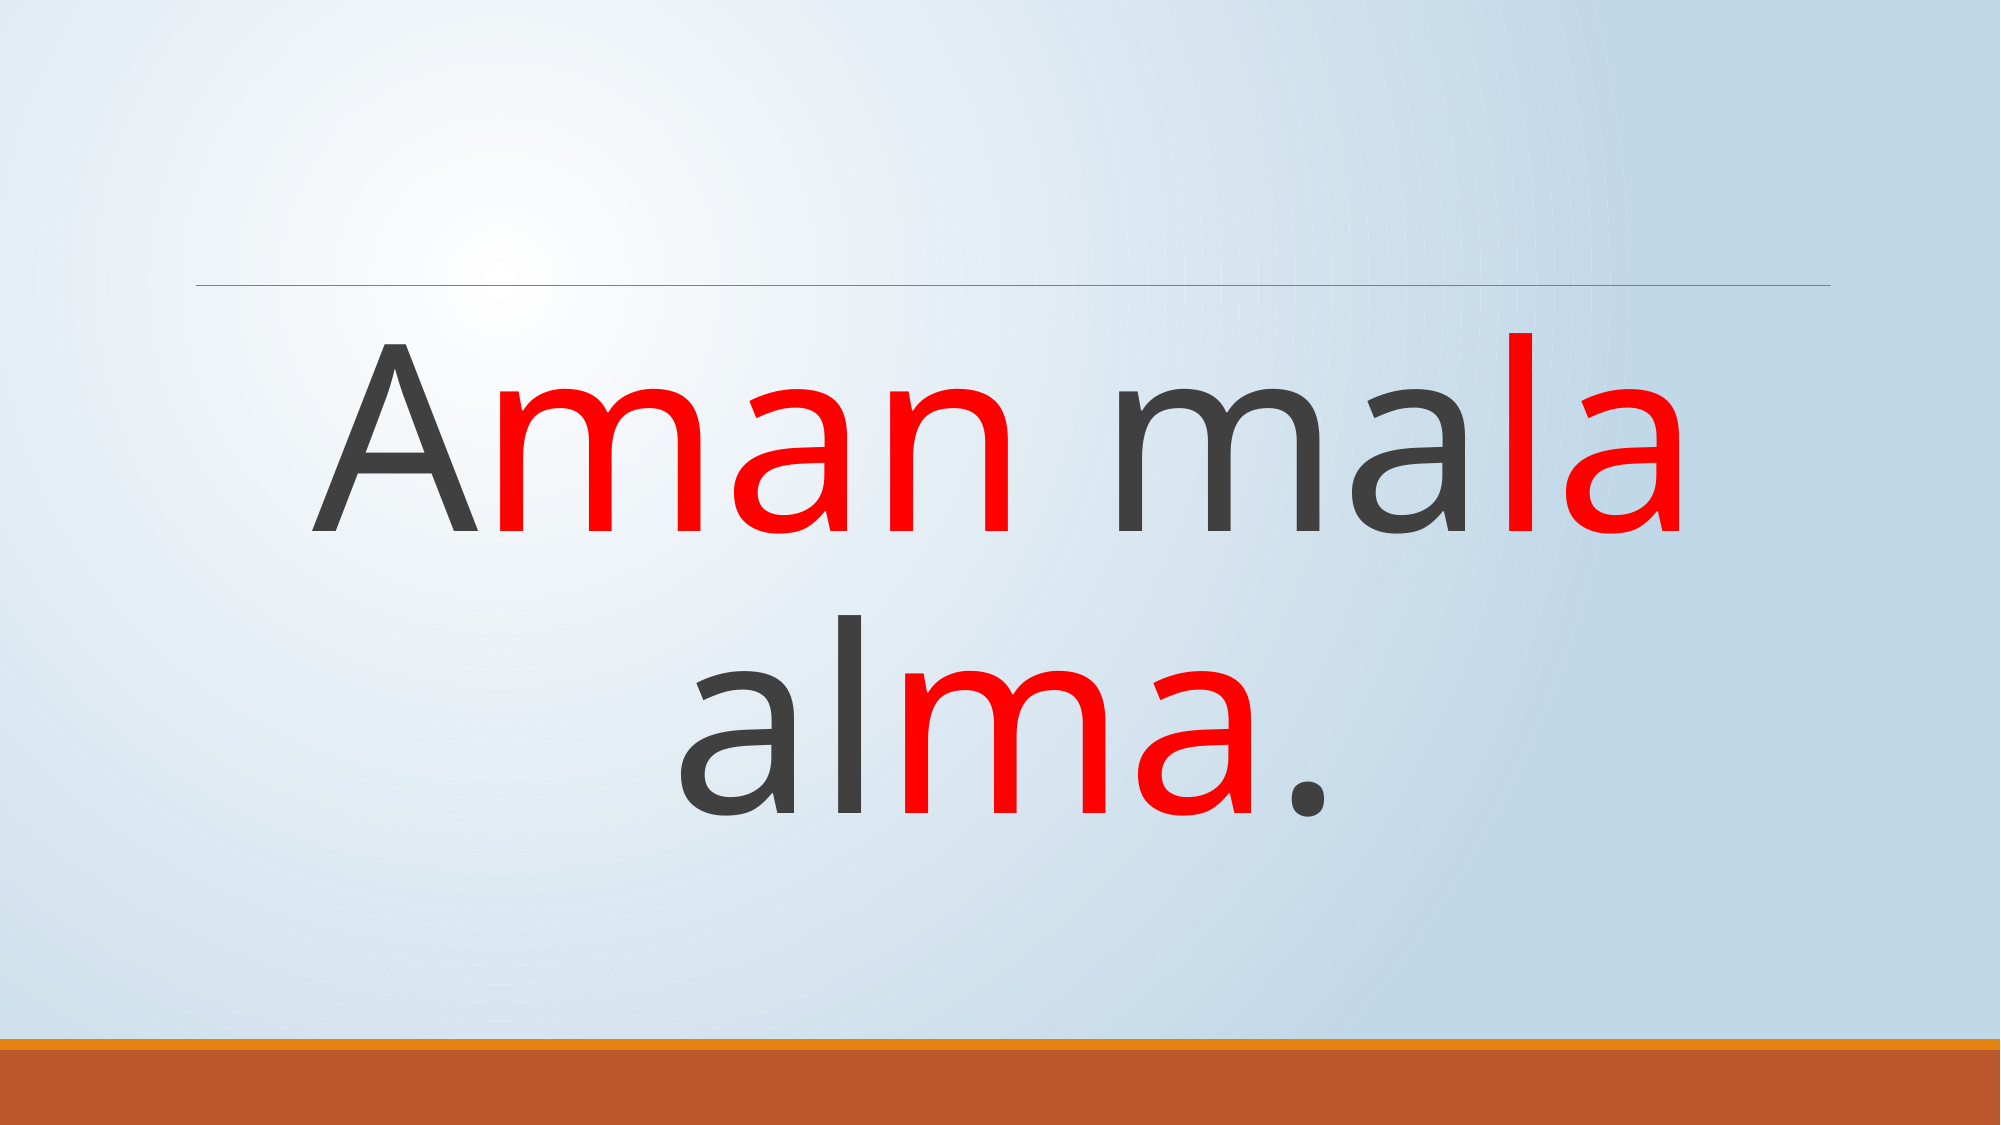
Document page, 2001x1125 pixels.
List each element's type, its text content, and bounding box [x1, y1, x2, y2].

list Aman mala alma. [39, 299, 1974, 1014]
